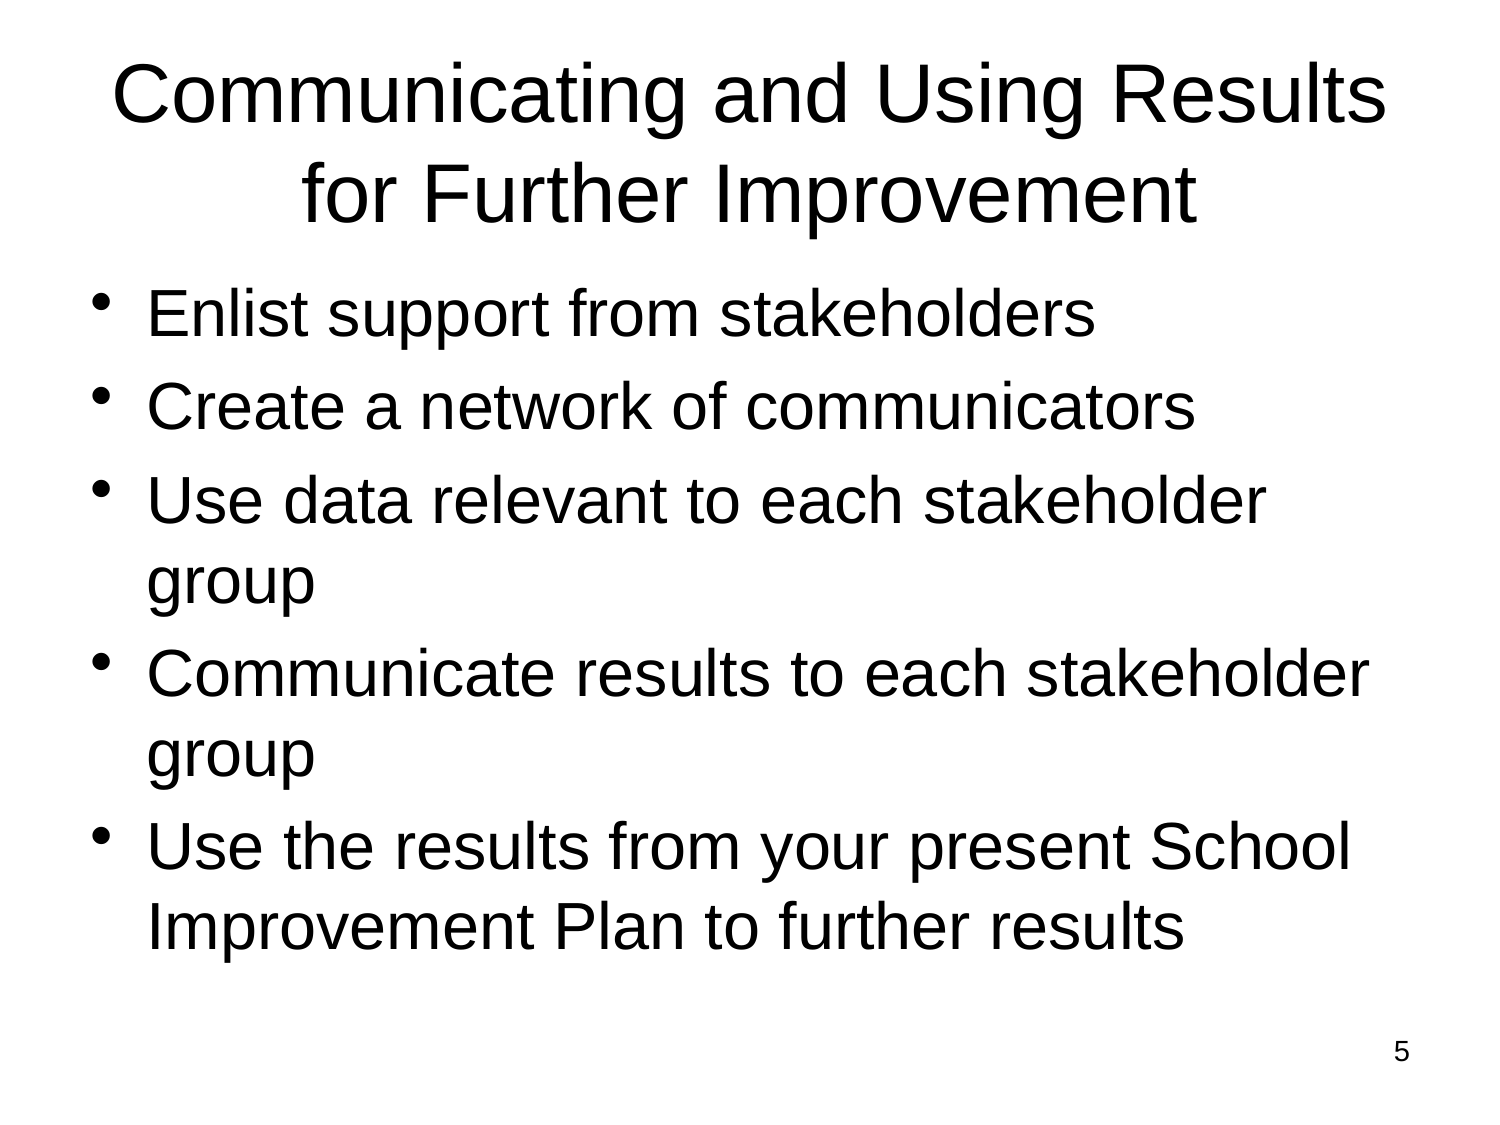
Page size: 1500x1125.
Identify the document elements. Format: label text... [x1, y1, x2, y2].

title Communicating and Using Results for Further Improvement [74, 44, 1426, 233]
list Enlist support from stakeholders Create a network of communicators Use data relevant to each stakeholder group Communicate results to each stakeholder group Use the results from your present School Improvement Plan to further results [74, 262, 1426, 1006]
slide_number 5 [1074, 1024, 1426, 1103]
